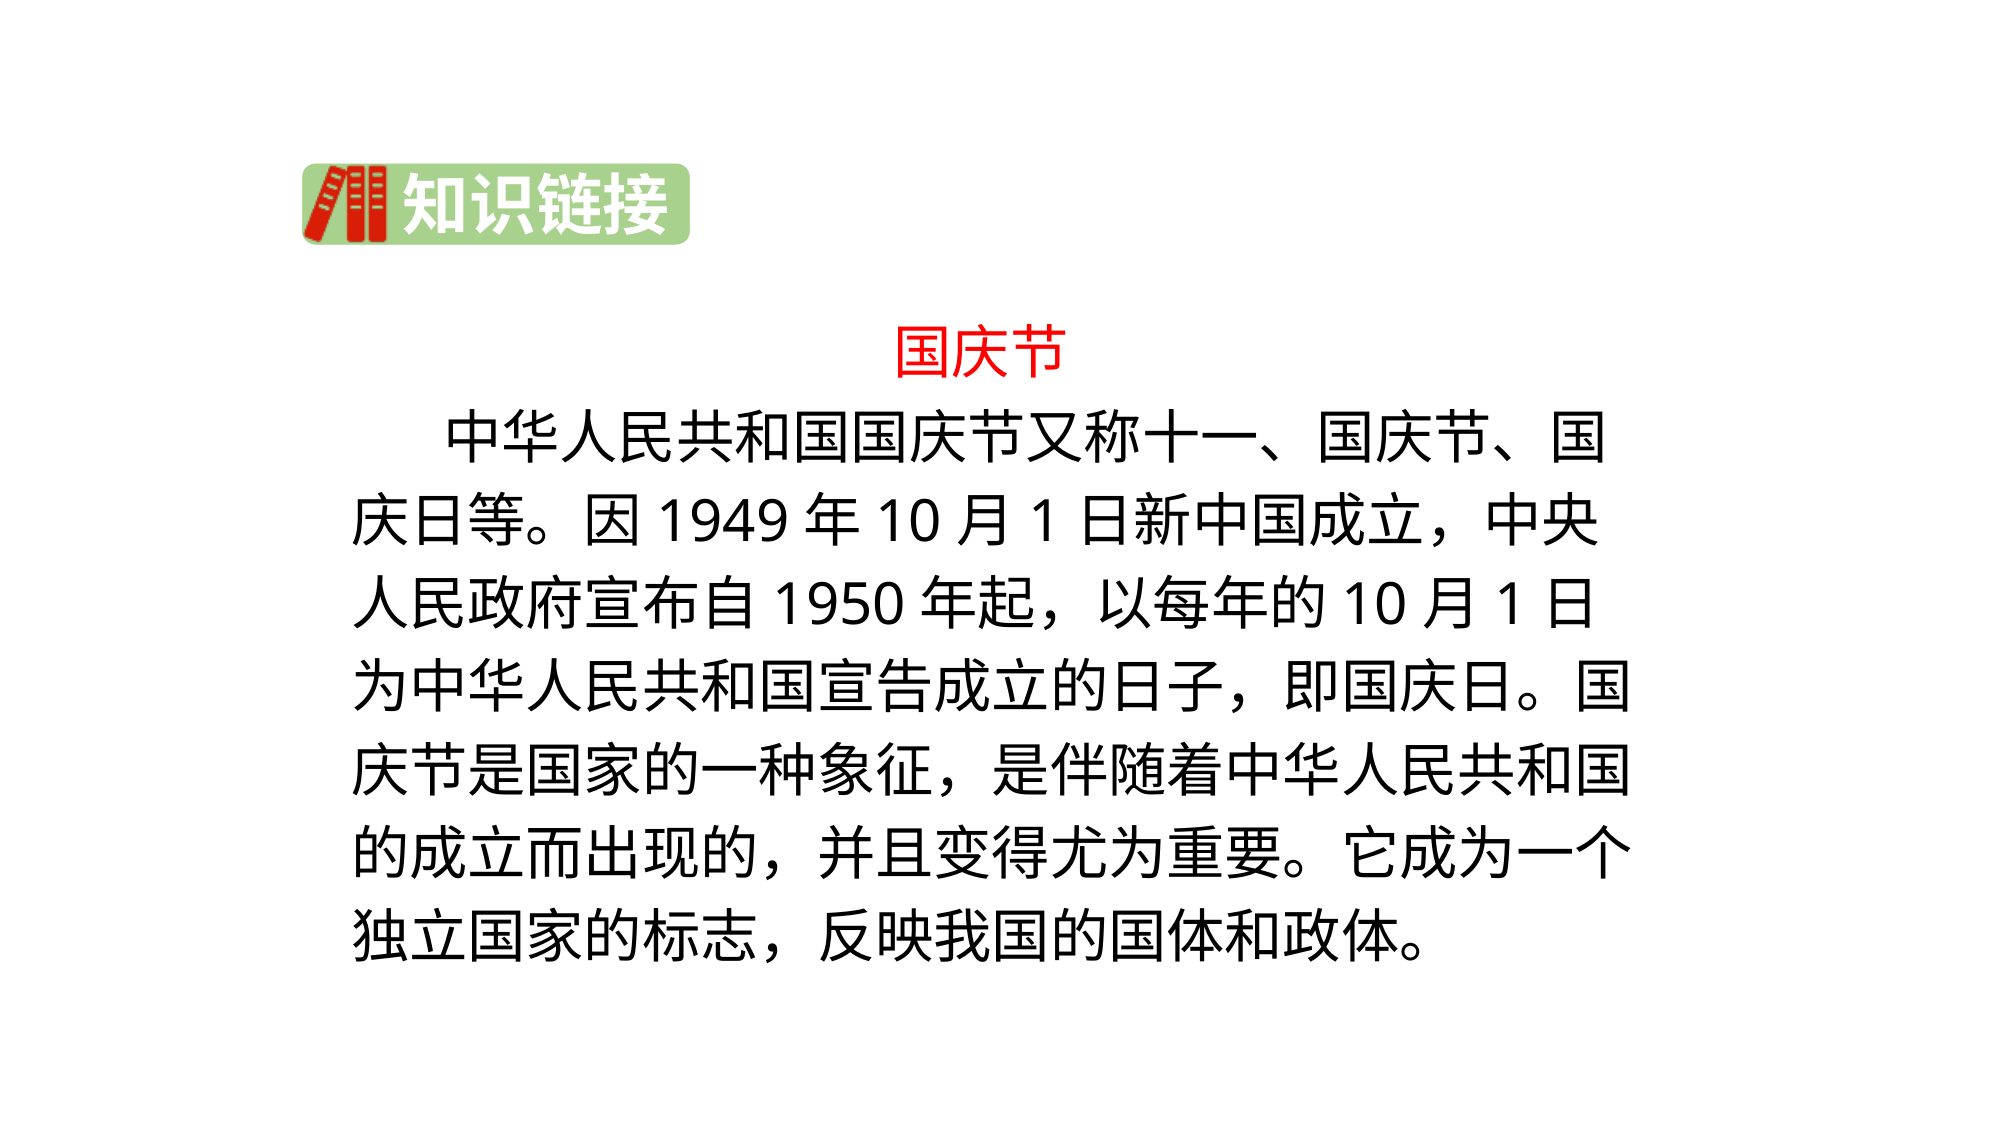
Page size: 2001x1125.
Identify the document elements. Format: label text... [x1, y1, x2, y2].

text_box 知识链接 [387, 155, 695, 251]
picture [302, 160, 389, 247]
list 国庆节 中华人民共和国国庆节又称十一、国庆节、国庆日等。因1949年10月1日新中国成立，中央人民政府宣布自1950年起，以每年的10月1日为中华人民共和国宣告成立的日子，即国庆日。国庆节是国家的一种象征，是伴随着中华人民共和国的成立而出现的，并且变得尤为重要。它成为一个独立国家的标志，反映我国的国体和政体。 [302, 317, 1660, 854]
